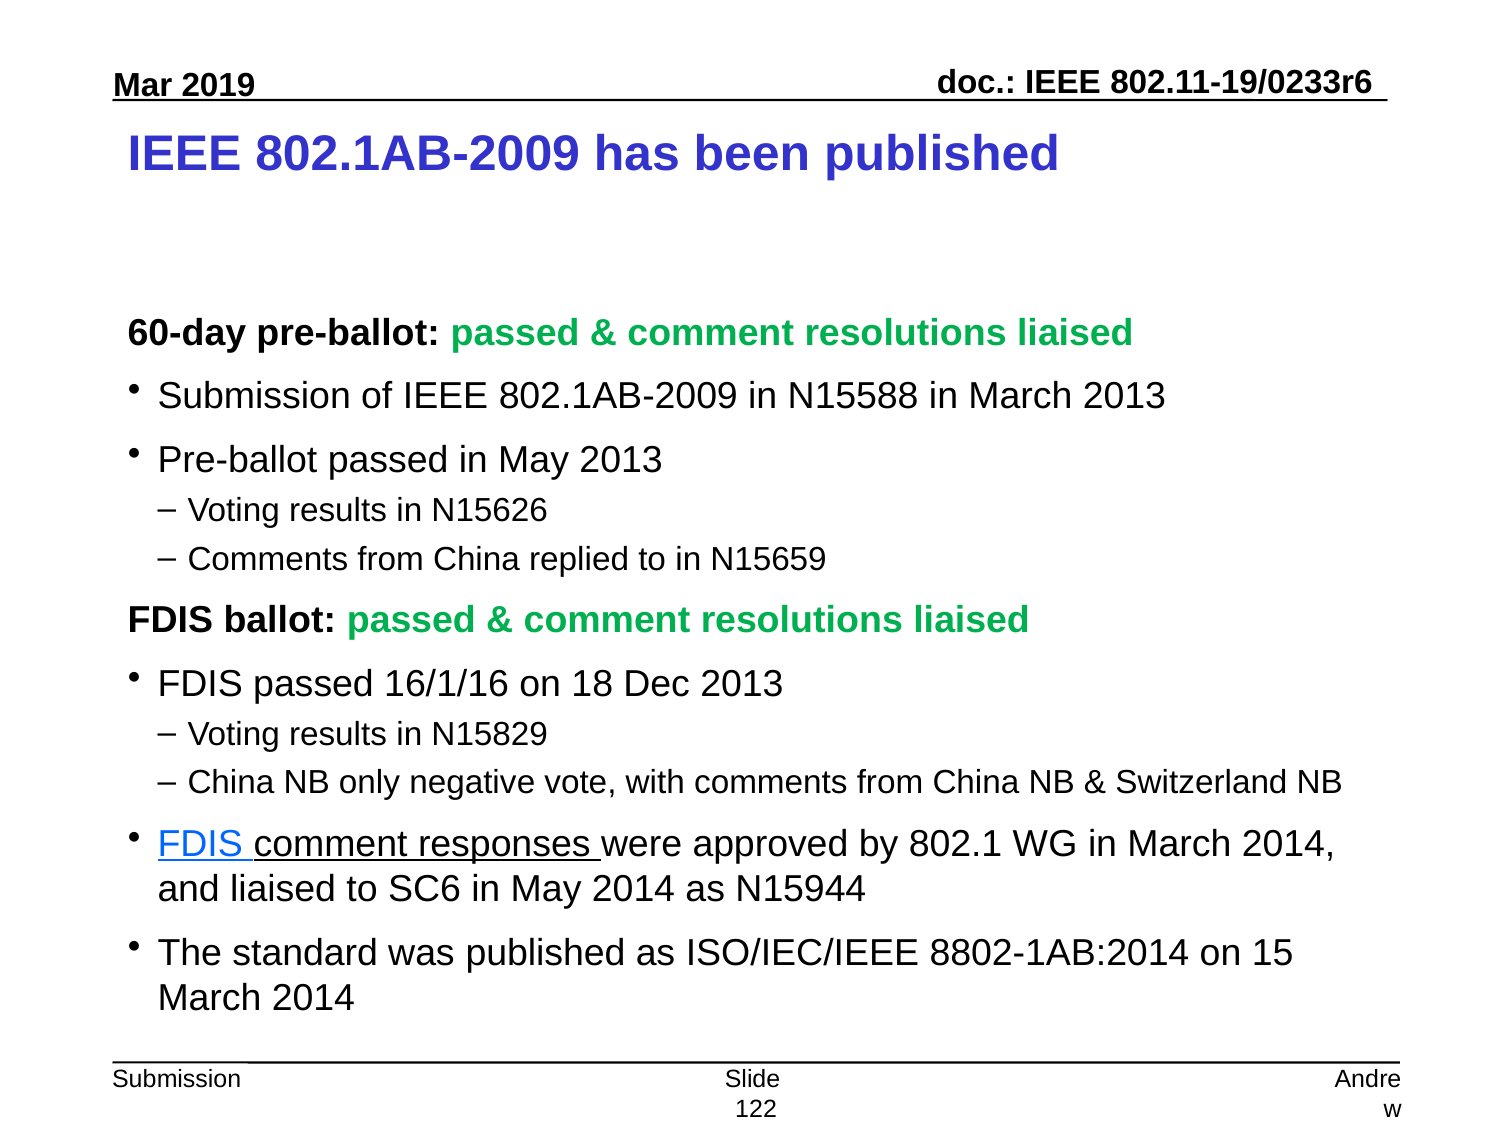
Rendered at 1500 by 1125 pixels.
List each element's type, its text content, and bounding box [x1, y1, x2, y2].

footer Andrew Myles, Cisco [1320, 1061, 1402, 1093]
slide_number Slide 122 [709, 1061, 803, 1093]
title IEEE 802.1AB-2009 has been published [112, 112, 1475, 288]
list 60-day pre-ballot: passed & comment resolutions liaised Submission of IEEE 802.1AB-2009 in N15588 in March 2013 Pre-ballot passed in May 2013 Voting results in N15626 Comments from China replied to in N15659 FDIS ballot: passed & comment resolutions liaised FDIS passed 16/1/16 on 18 Dec 2013 Voting results in N15829 China NB only negative vote, with comments from China NB & Switzerland NB FDIS comment responses were approved by 802.1 WG in March 2014, and liaised to SC6 in May 2014 as N15944 The standard was published as ISO/IEC/IEEE 8802-1AB:2014 on 15 March 2014 [112, 299, 1388, 975]
